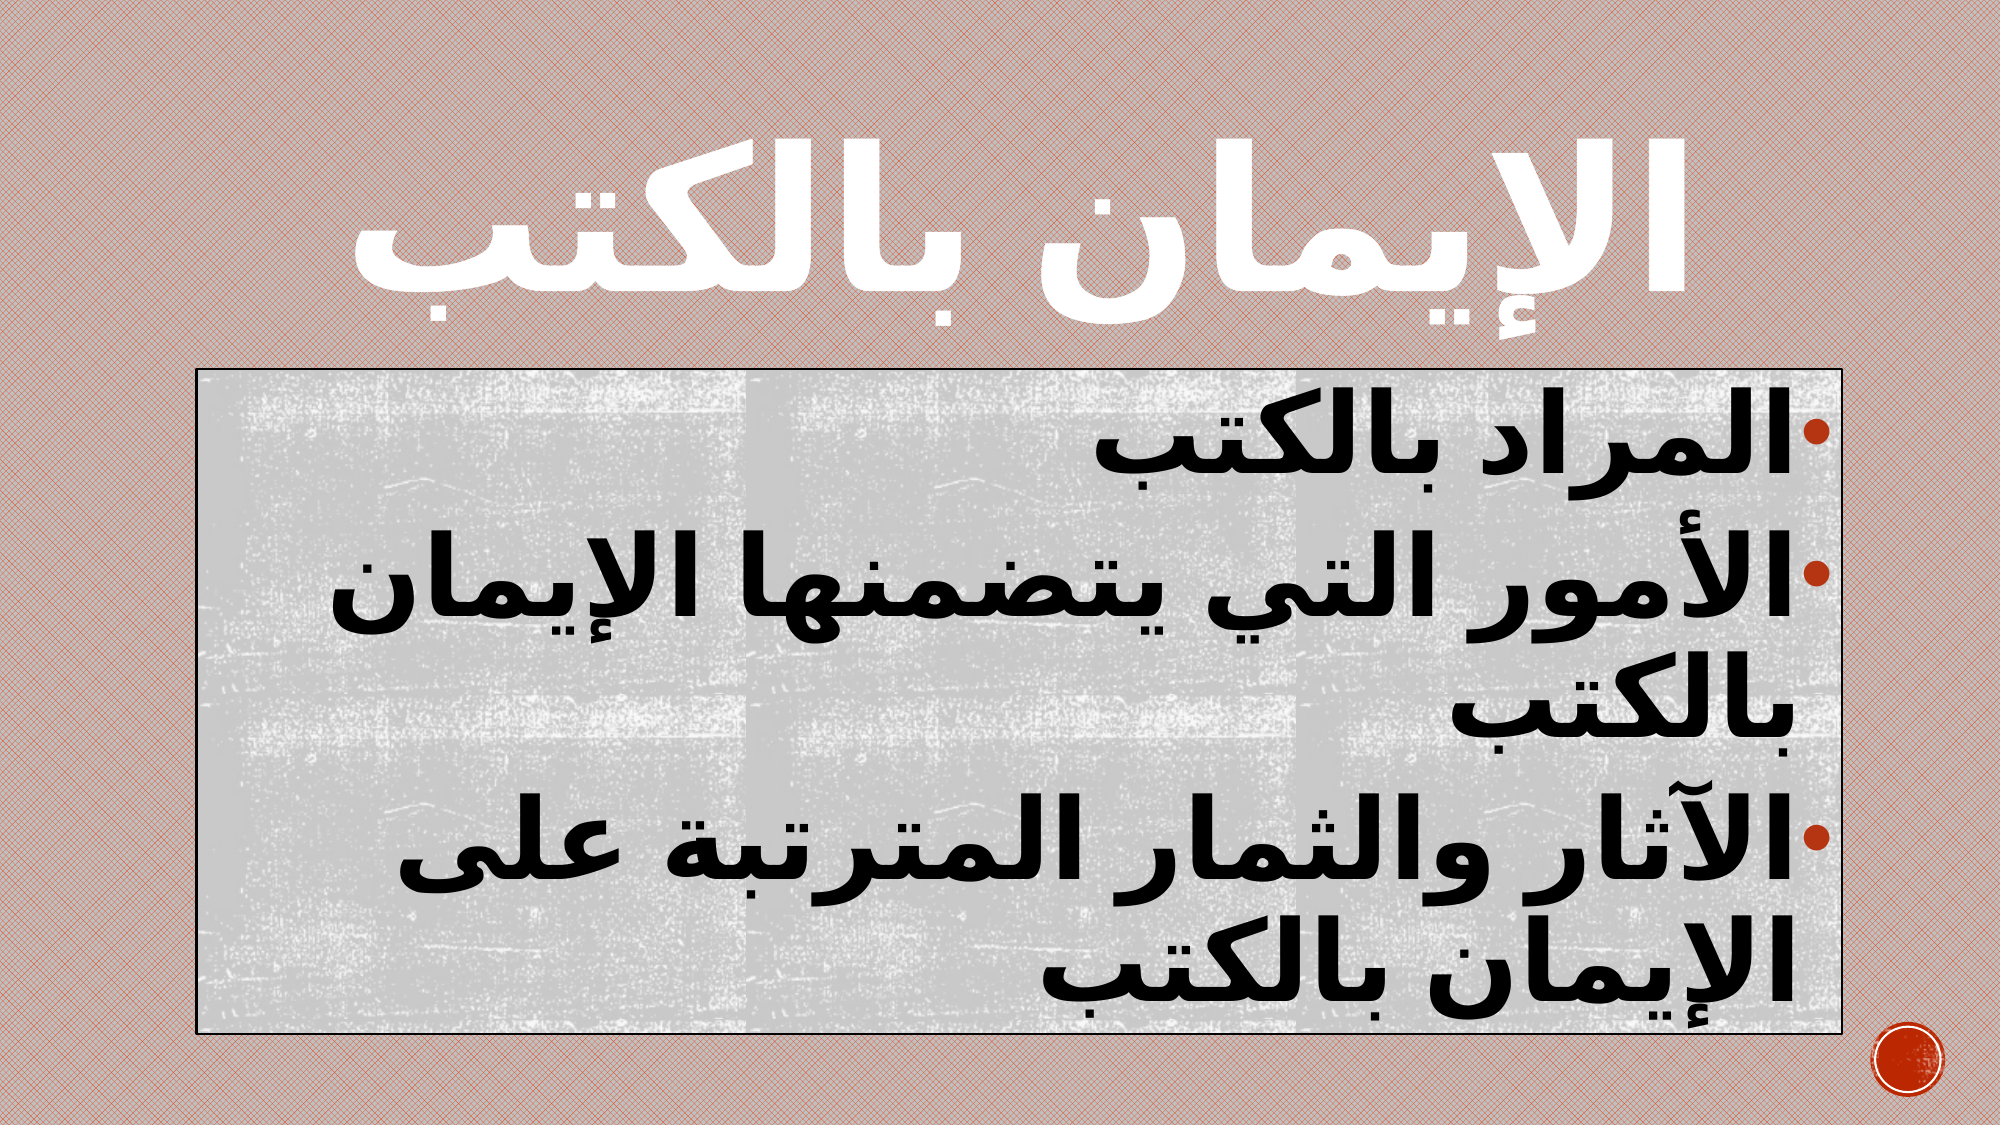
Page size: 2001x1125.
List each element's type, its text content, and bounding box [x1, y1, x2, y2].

list المراد بالكتب الأمور التي يتضمنها الإيمان بالكتب الآثار والثمار المترتبة على الإيمان بالكتب [195, 368, 1843, 1035]
title الإيمان بالكتب [232, 44, 1813, 368]
